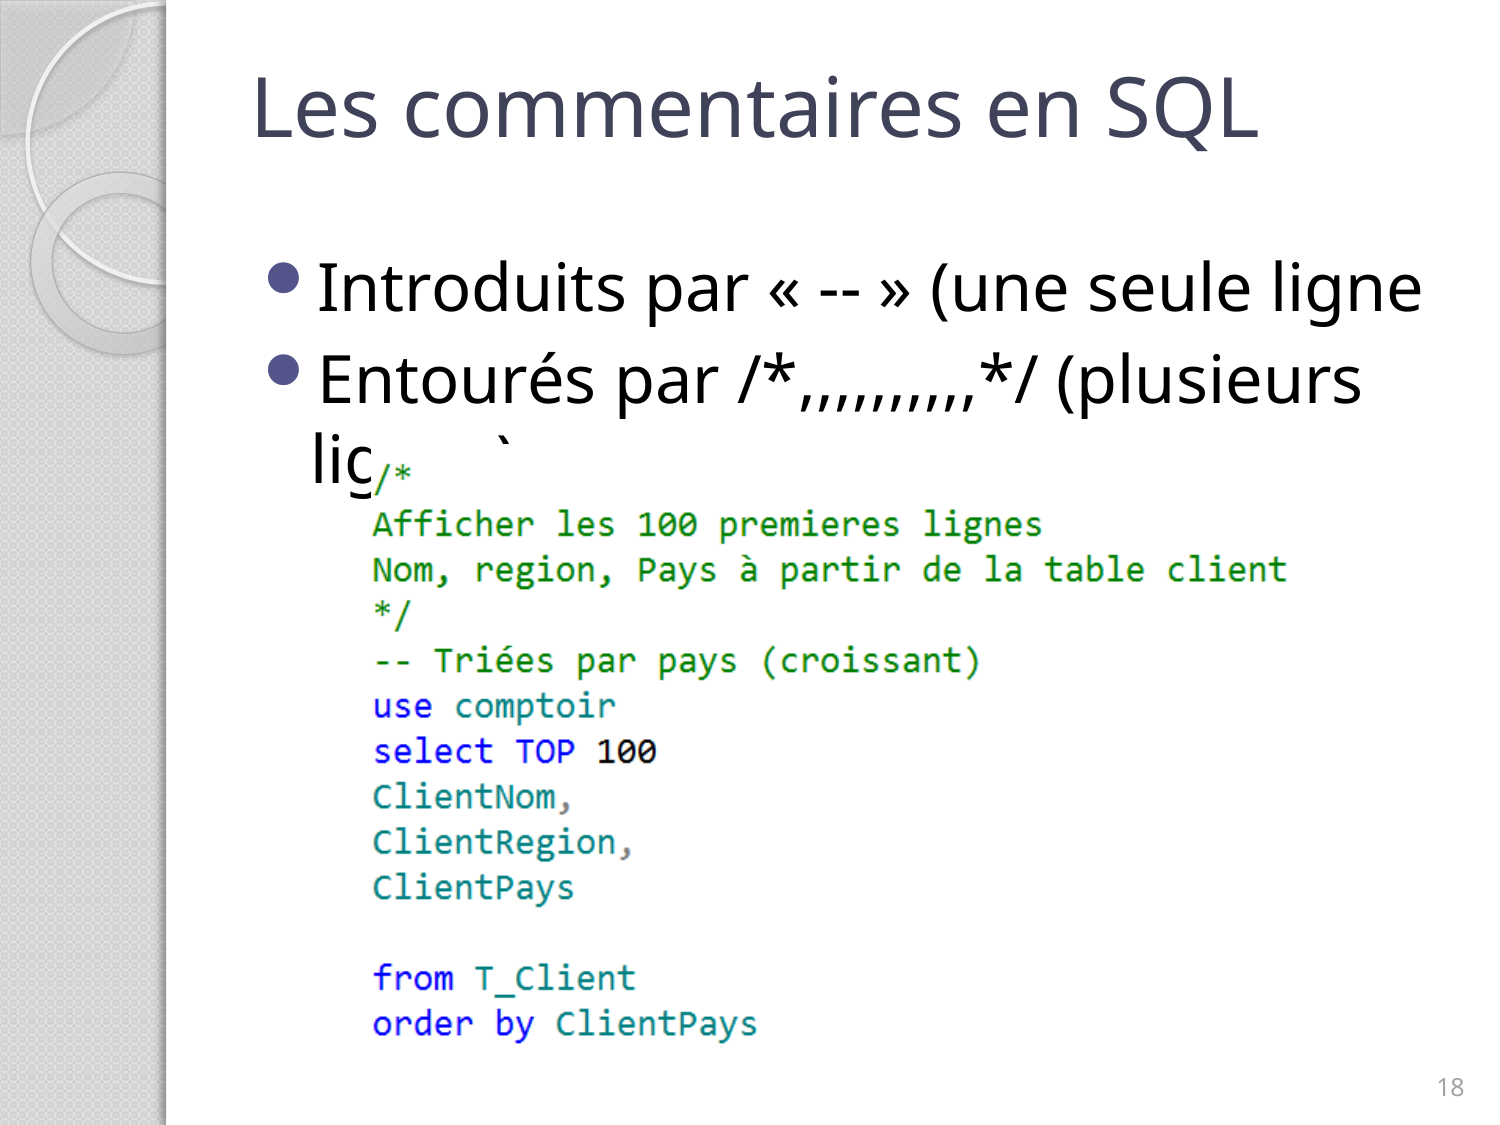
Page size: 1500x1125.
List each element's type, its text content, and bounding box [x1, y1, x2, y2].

slide_number 18 [1413, 1034, 1488, 1113]
picture [371, 444, 1326, 1067]
title Les commentaires en SQL [235, 45, 1466, 233]
list Introduits par « -- » (une seule ligne Entourés par /*,,,,,,,,,,*/ (plusieurs lignes) [235, 237, 1466, 468]
